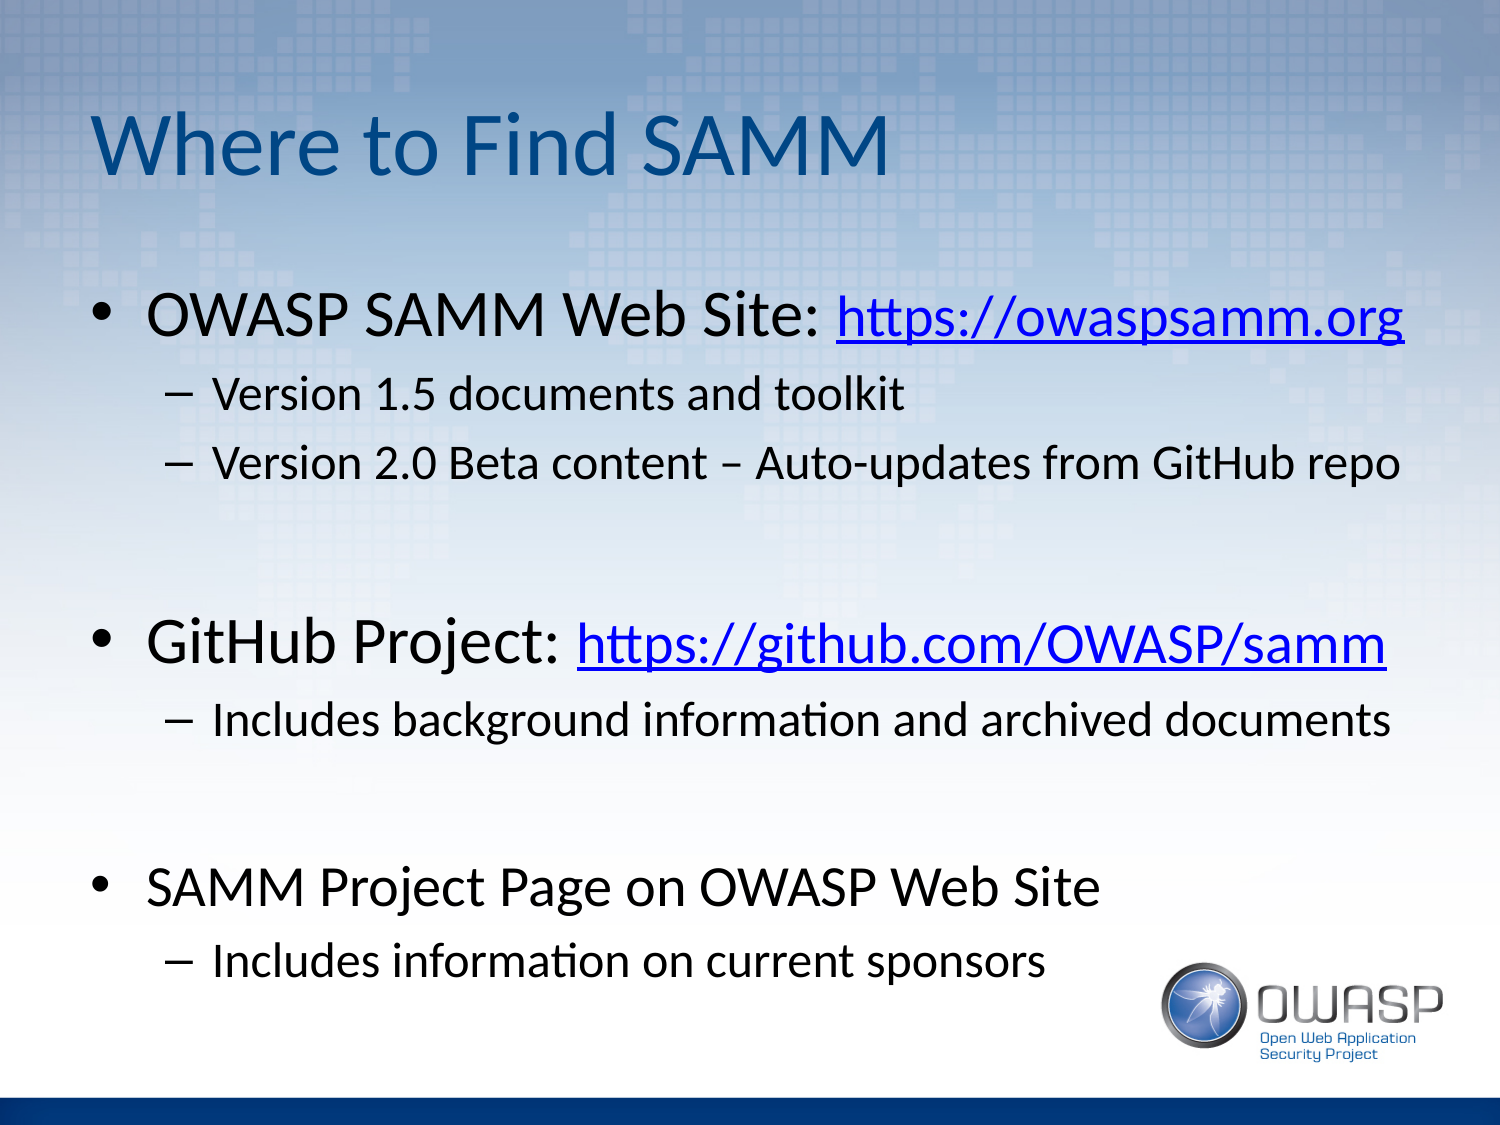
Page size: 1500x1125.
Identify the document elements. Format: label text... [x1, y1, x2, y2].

picture [0, 0, 1500, 1125]
title Where to Find SAMM [75, 45, 1425, 233]
list OWASP SAMM Web Site: https://owaspsamm.org Version 1.5 documents and toolkit Version 2.0 Beta content – Auto-updates from GitHub repo GitHub Project: https://github.com/OWASP/samm Includes background information and archived documents SAMM Project Page on OWASP Web Site Includes information on current sponsors [75, 262, 1425, 1018]
